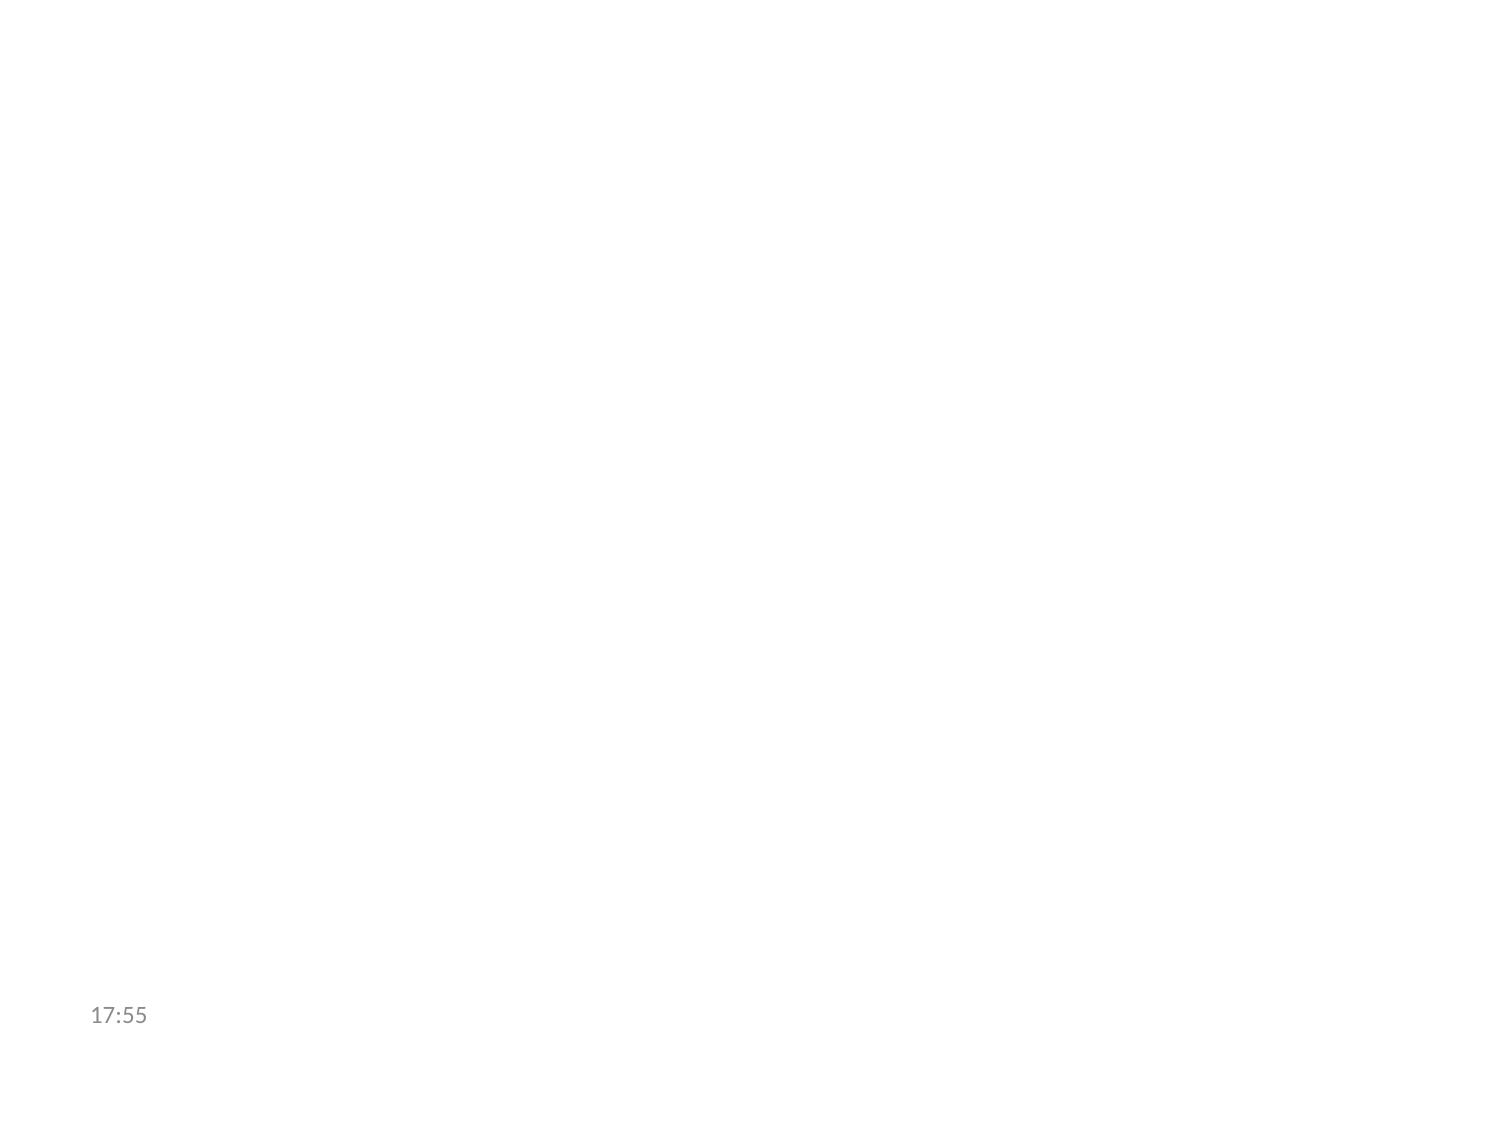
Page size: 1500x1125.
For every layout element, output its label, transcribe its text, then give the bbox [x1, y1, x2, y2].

text_box 15:35 [75, 983, 425, 1044]
